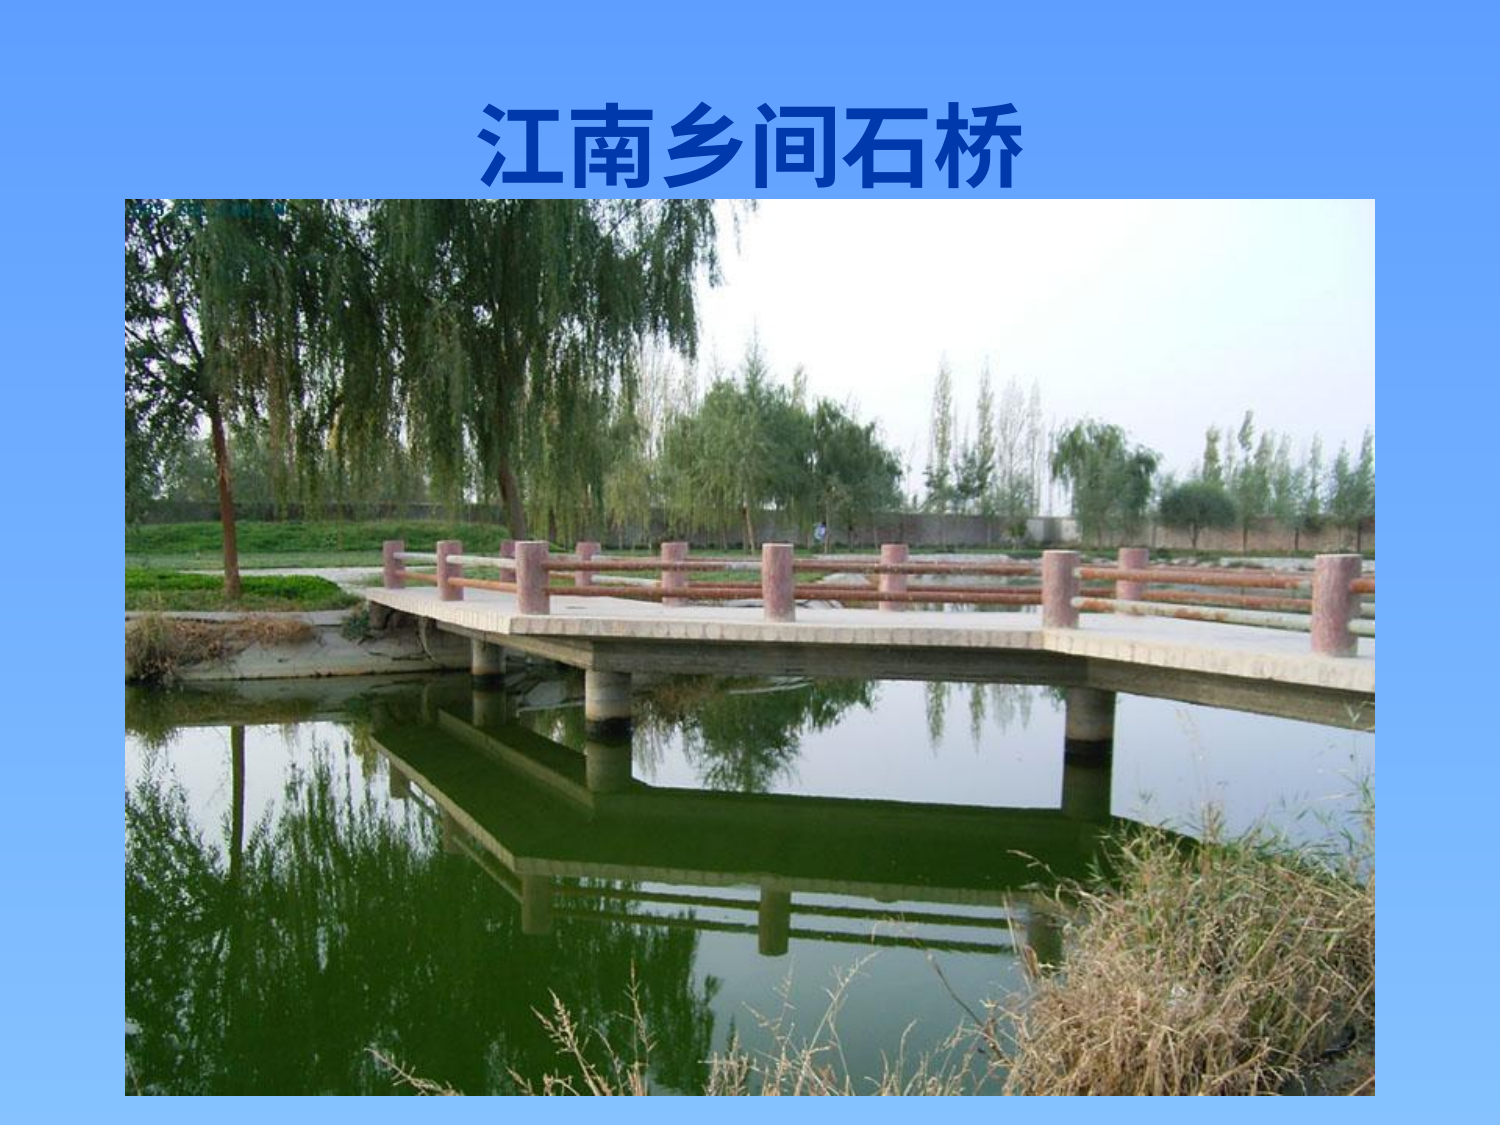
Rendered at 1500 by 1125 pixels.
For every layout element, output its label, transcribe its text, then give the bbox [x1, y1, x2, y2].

title 江南乡间石桥 [112, 50, 1388, 238]
picture [124, 199, 1376, 1096]
